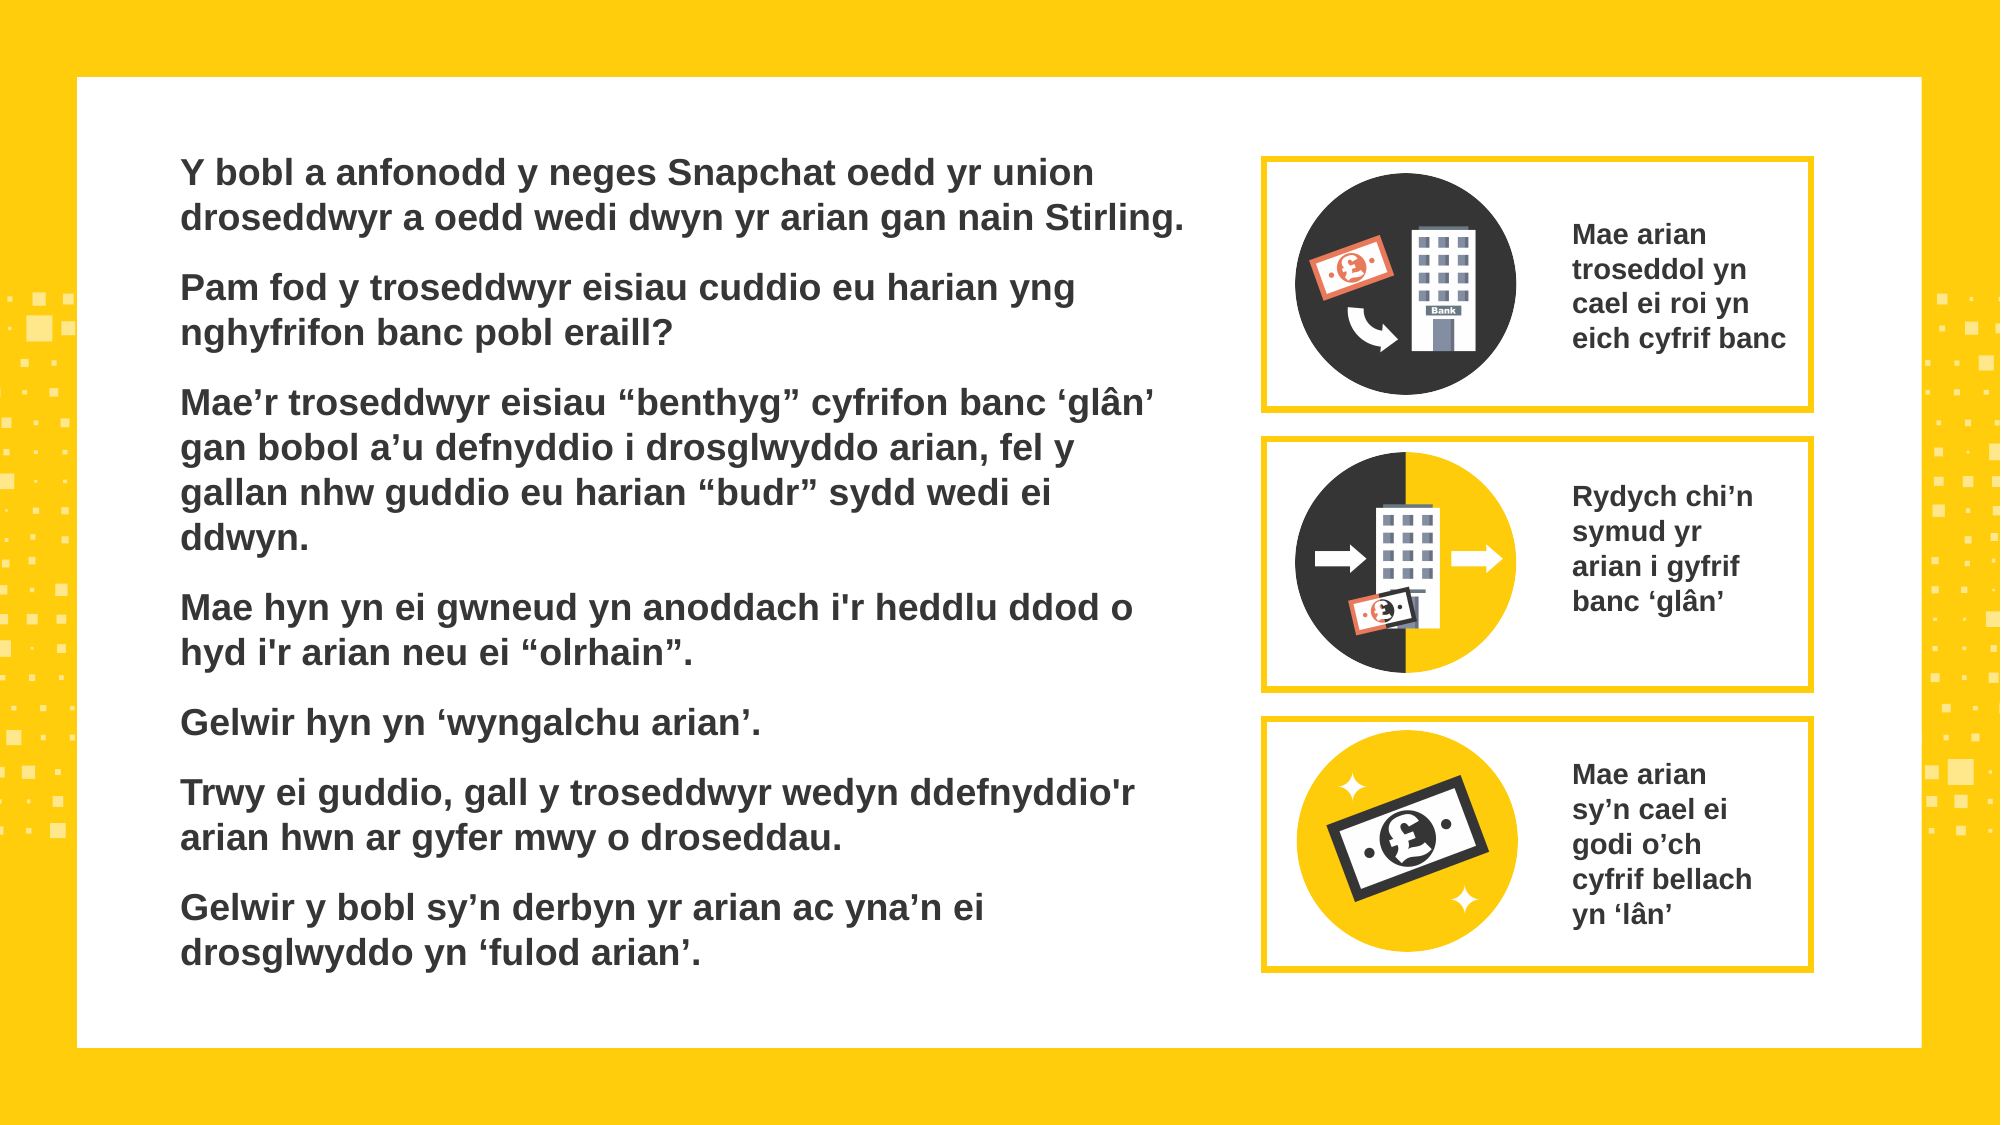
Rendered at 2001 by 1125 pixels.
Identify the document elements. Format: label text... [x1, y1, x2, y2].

text_box Y bobl a anfonodd y neges Snapchat oedd yr union droseddwyr a oedd wedi dwyn yr arian gan nain Stirling. Pam fod y troseddwyr eisiau cuddio eu harian yng nghyfrifon banc pobl eraill? Mae’r troseddwyr eisiau “benthyg” cyfrifon banc ‘glân’ gan bobol a’u defnyddio i drosglwyddo arian, fel y gallan nhw guddio eu harian “budr” sydd wedi ei ddwyn. Mae hyn yn ei gwneud yn anoddach i'r heddlu ddod o hyd i'r arian neu ei “olrhain”. Gelwir hyn yn ‘wyngalchu arian’. Trwy ei guddio, gall y troseddwyr wedyn ddefnyddio'r arian hwn ar gyfer mwy o droseddau. Gelwir y bobl sy’n derbyn yr arian ac yna’n ei drosglwyddo yn ‘fulod arian’. [165, 140, 1201, 981]
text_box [1263, 158, 1811, 970]
